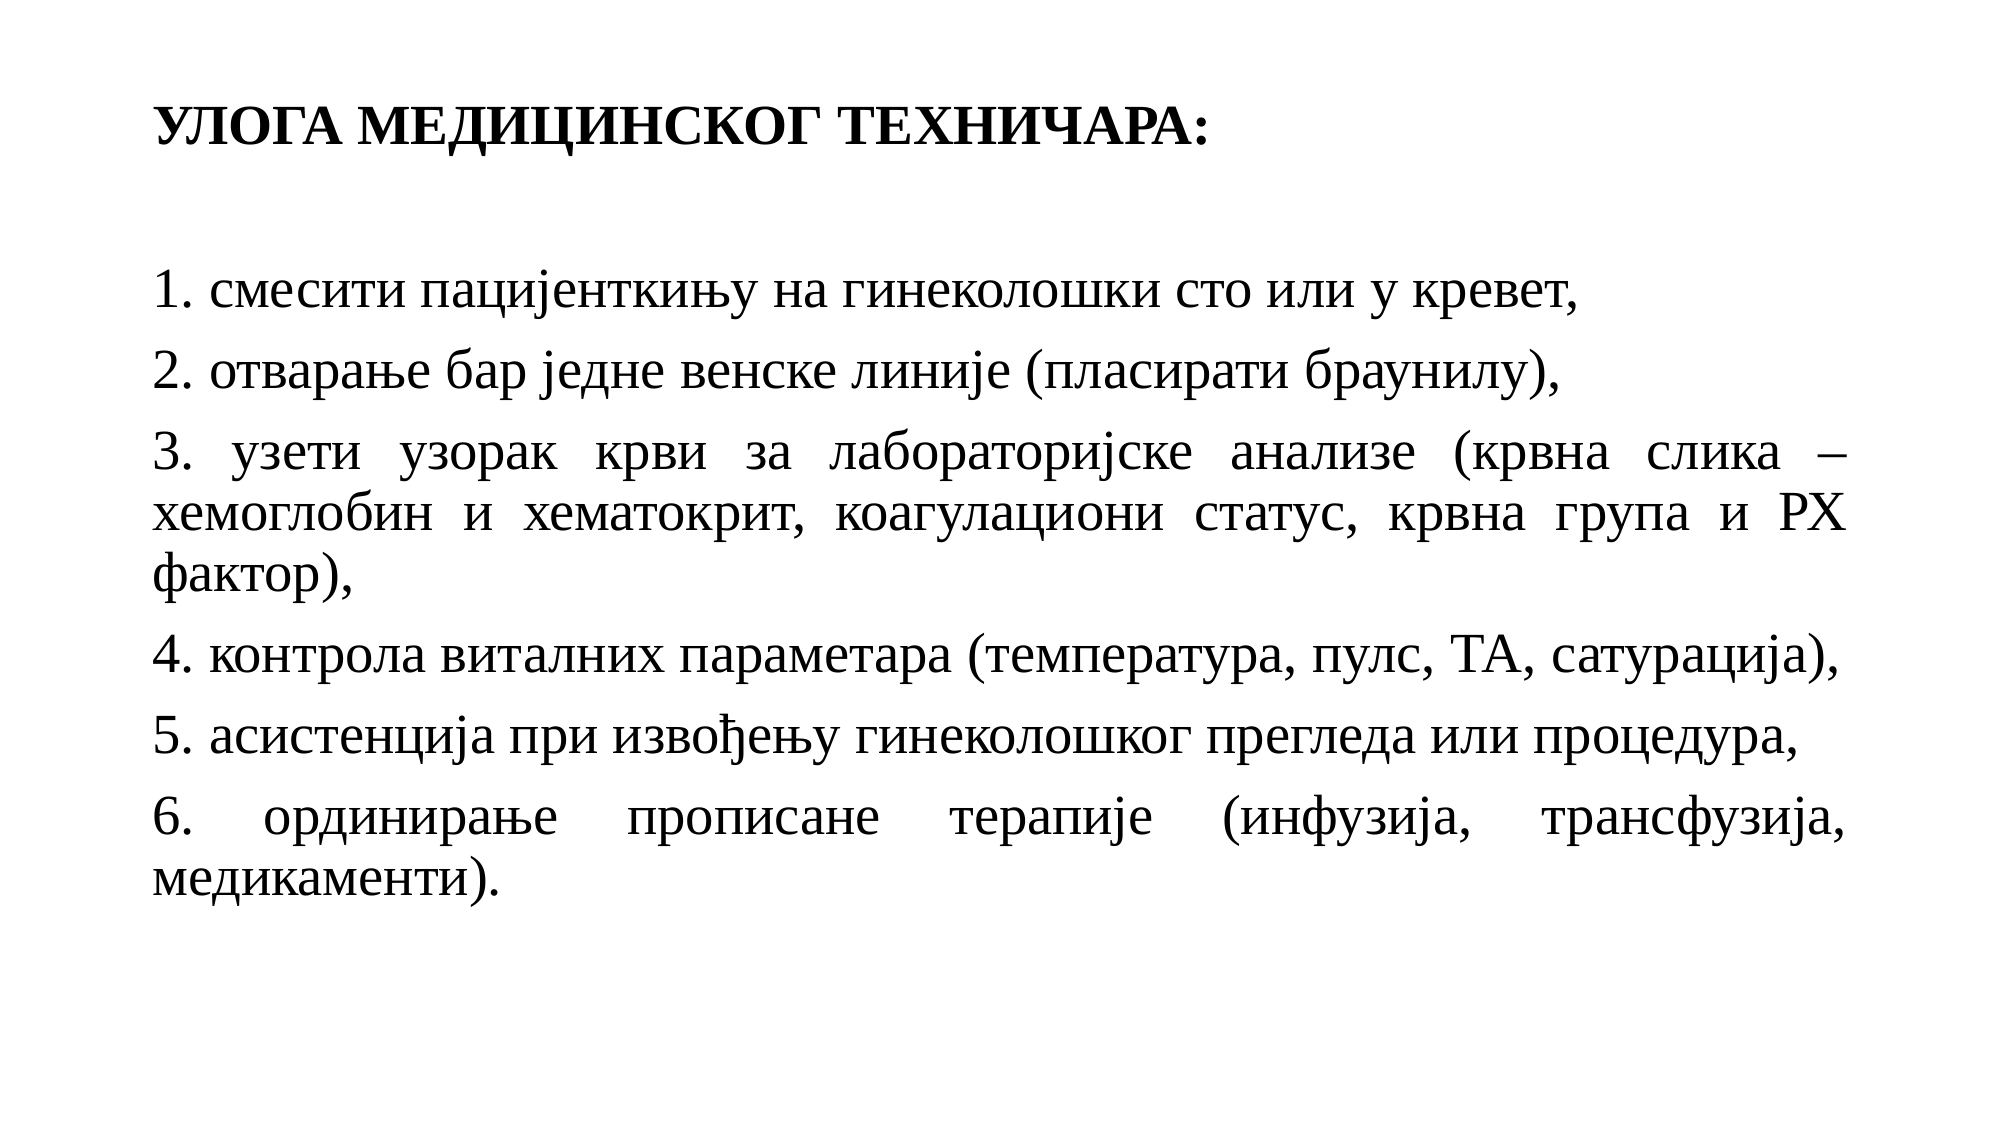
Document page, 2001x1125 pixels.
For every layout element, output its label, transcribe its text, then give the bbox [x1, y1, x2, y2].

list УЛОГА МЕДИЦИНСКОГ ТЕХНИЧАРА: 1. смесити пацијенткињу на гинеколошки сто или у кревет, 2. отварање бар једне венске линије (пласирати браунилу), 3. узети узорак крви за лабораторијске анализе (крвна слика – хемоглобин и хематокрит, коагулациони статус, крвна група и РХ фактор), 4. контрола виталних параметара (температура, пулс, ТА, сатурација), 5. асистенција при извођењу гинеколошког прегледа или процедура, 6. ординирање прописане терапије (инфузија, трансфузија, медикаменти). [137, 88, 1863, 1014]
